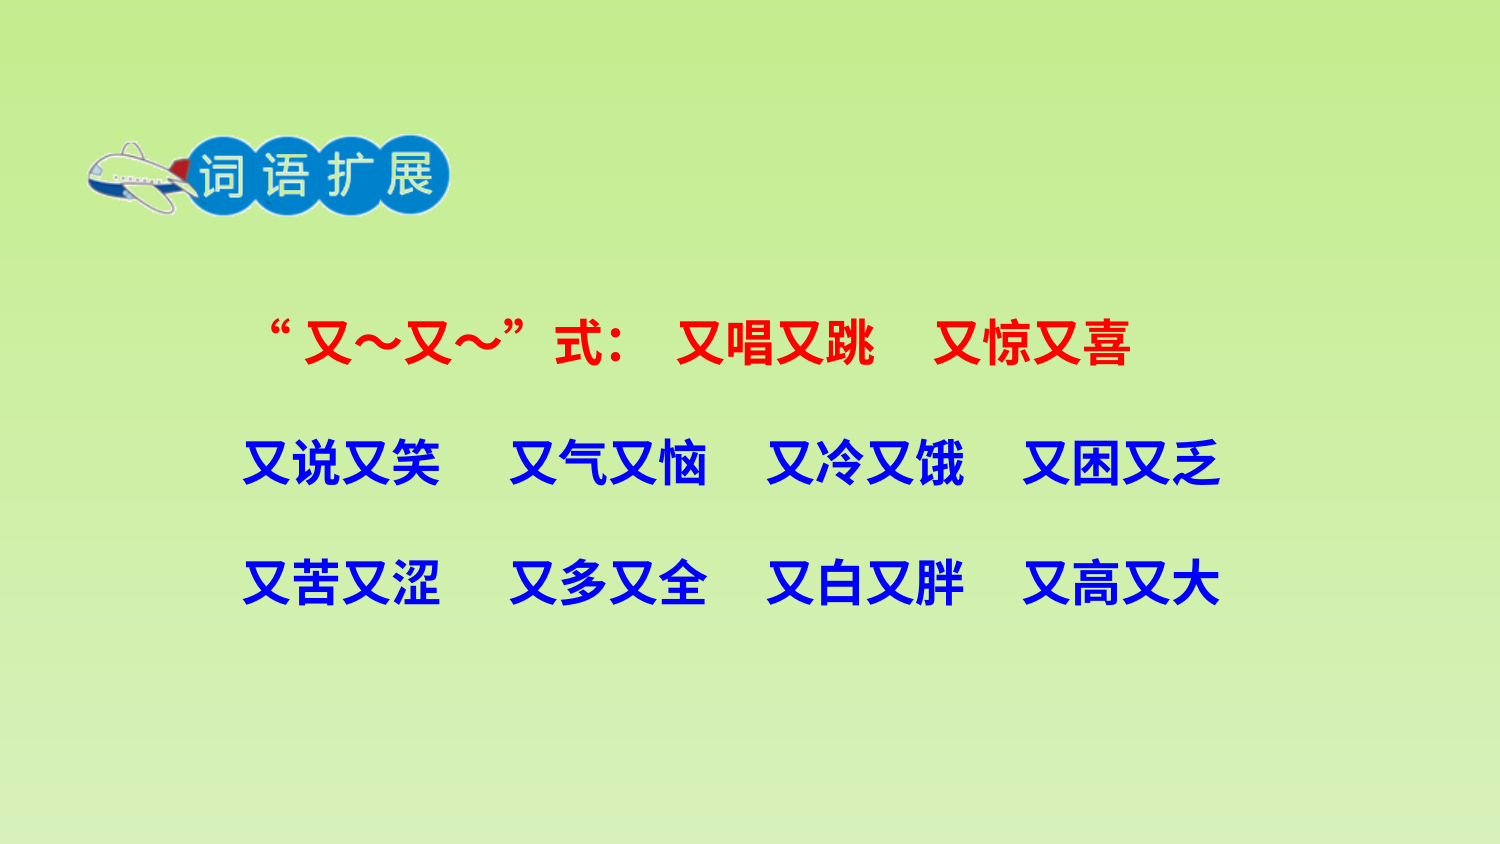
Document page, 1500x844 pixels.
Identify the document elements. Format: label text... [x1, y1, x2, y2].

text_box “又～又～”式： 又唱又跳 又惊又喜 又说又笑 又气又恼 又冷又饿 又困又乏 又苦又涩 又多又全 又白又胖 又高又大 [226, 243, 1274, 619]
picture [57, 106, 502, 244]
